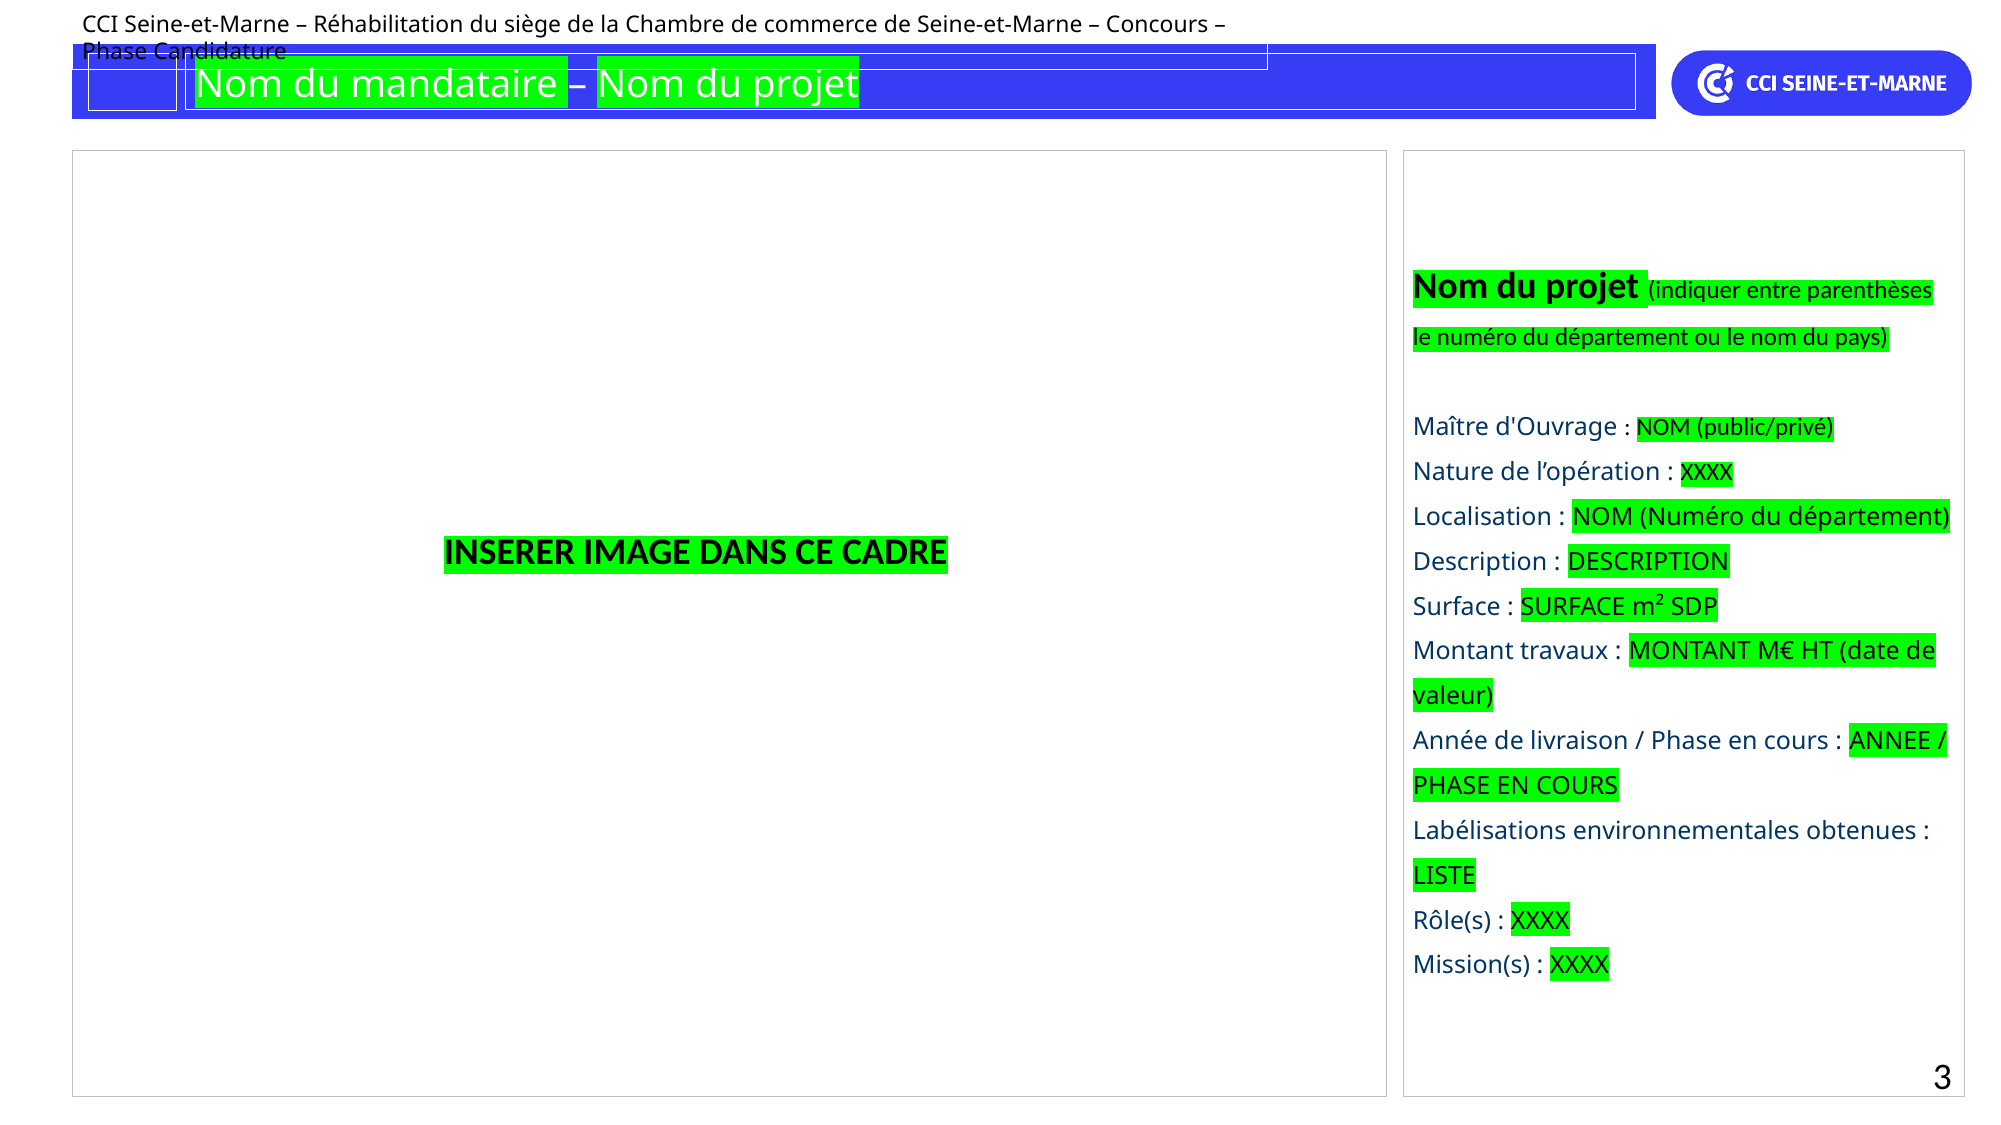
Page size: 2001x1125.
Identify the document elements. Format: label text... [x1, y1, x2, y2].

text_box INSERER IMAGE DANS CE CADRE [429, 519, 1403, 580]
picture [1671, 50, 1972, 116]
text_box 3 [1918, 1097, 1964, 1105]
text_box Nom du projet (indiquer entre parenthèses le numéro du département ou le nom du pays) Maître d'Ouvrage : NOM (public/privé) Nature de l’opération : XXXX Localisation : NOM (Numéro du département) Description : DESCRIPTION Surface : SURFACE m² SDP Montant travaux : MONTANT M€ HT (date de valeur) Année de livraison / Phase en cours : ANNEE / PHASE EN COURS Labélisations environnementales obtenues : LISTE Rôle(s) : XXXX Mission(s) : XXXX [1403, 150, 1964, 1097]
text_box CCI Seine-et-Marne – Réhabilitation du siège de la Chambre de commerce de Seine-et-Marne – Concours – Phase Candidature [72, 4, 1268, 70]
text_box Nom du mandataire – Nom du projet [185, 53, 1636, 110]
text_box [88, 70, 177, 111]
text_box [71, 43, 1657, 120]
text_box [72, 150, 1387, 1097]
